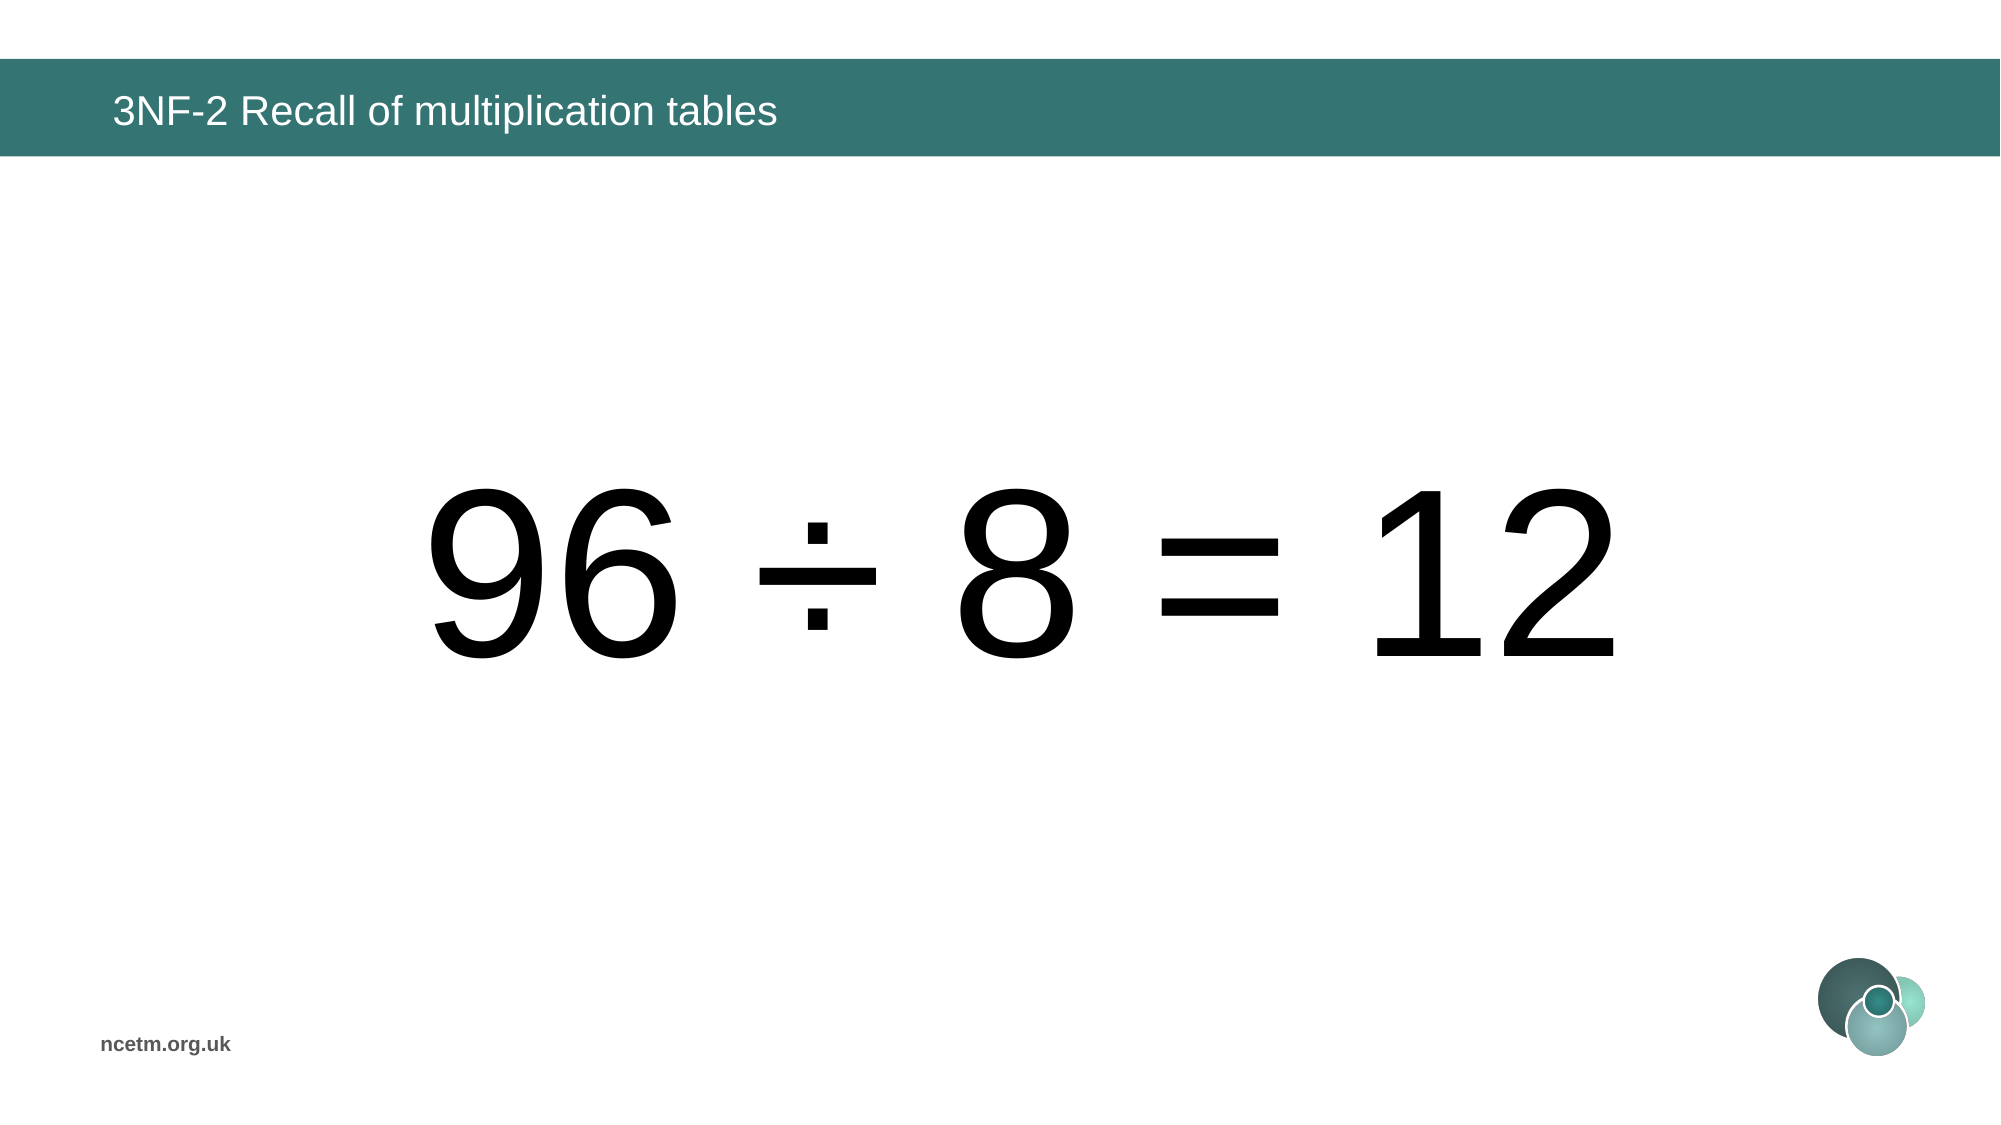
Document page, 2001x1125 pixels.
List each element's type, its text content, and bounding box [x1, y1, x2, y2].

text_box 96 ÷ 8 = [405, 409, 1344, 712]
text_box 12 [1344, 409, 1642, 712]
title 3NF-2 Recall of multiplication tables [97, 76, 1945, 147]
picture [1818, 958, 1925, 1056]
